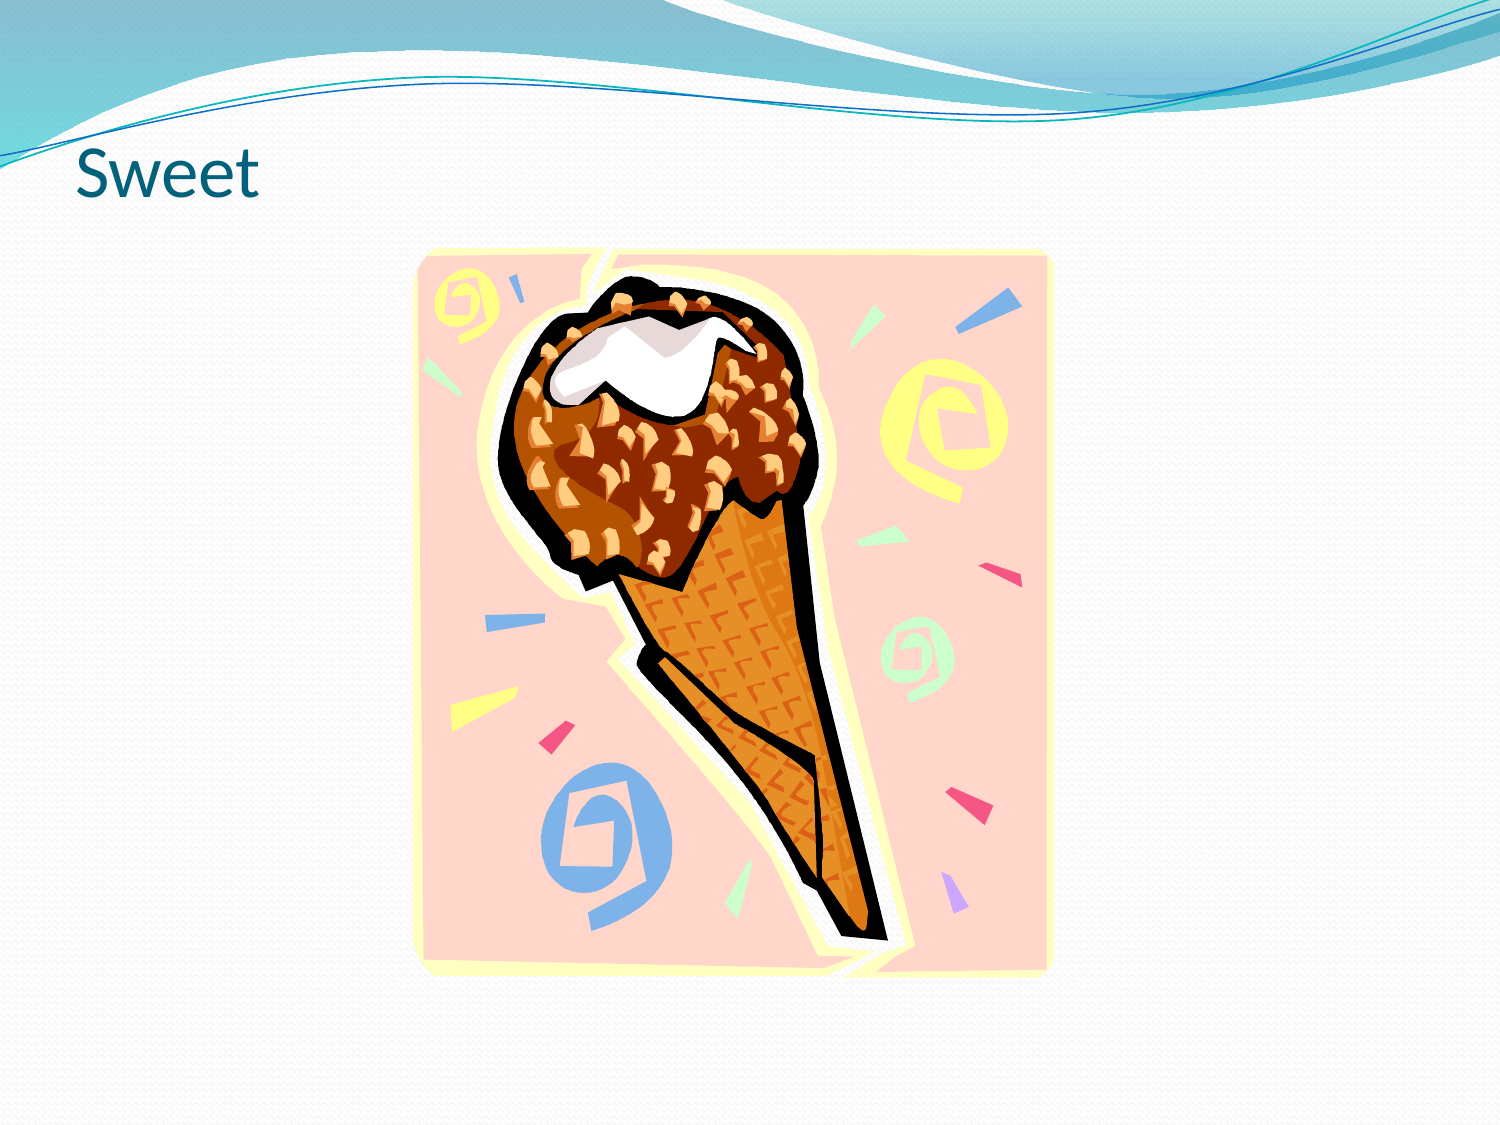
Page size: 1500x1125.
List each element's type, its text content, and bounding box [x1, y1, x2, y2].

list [412, 237, 1063, 988]
title Sweet [75, 115, 1425, 303]
